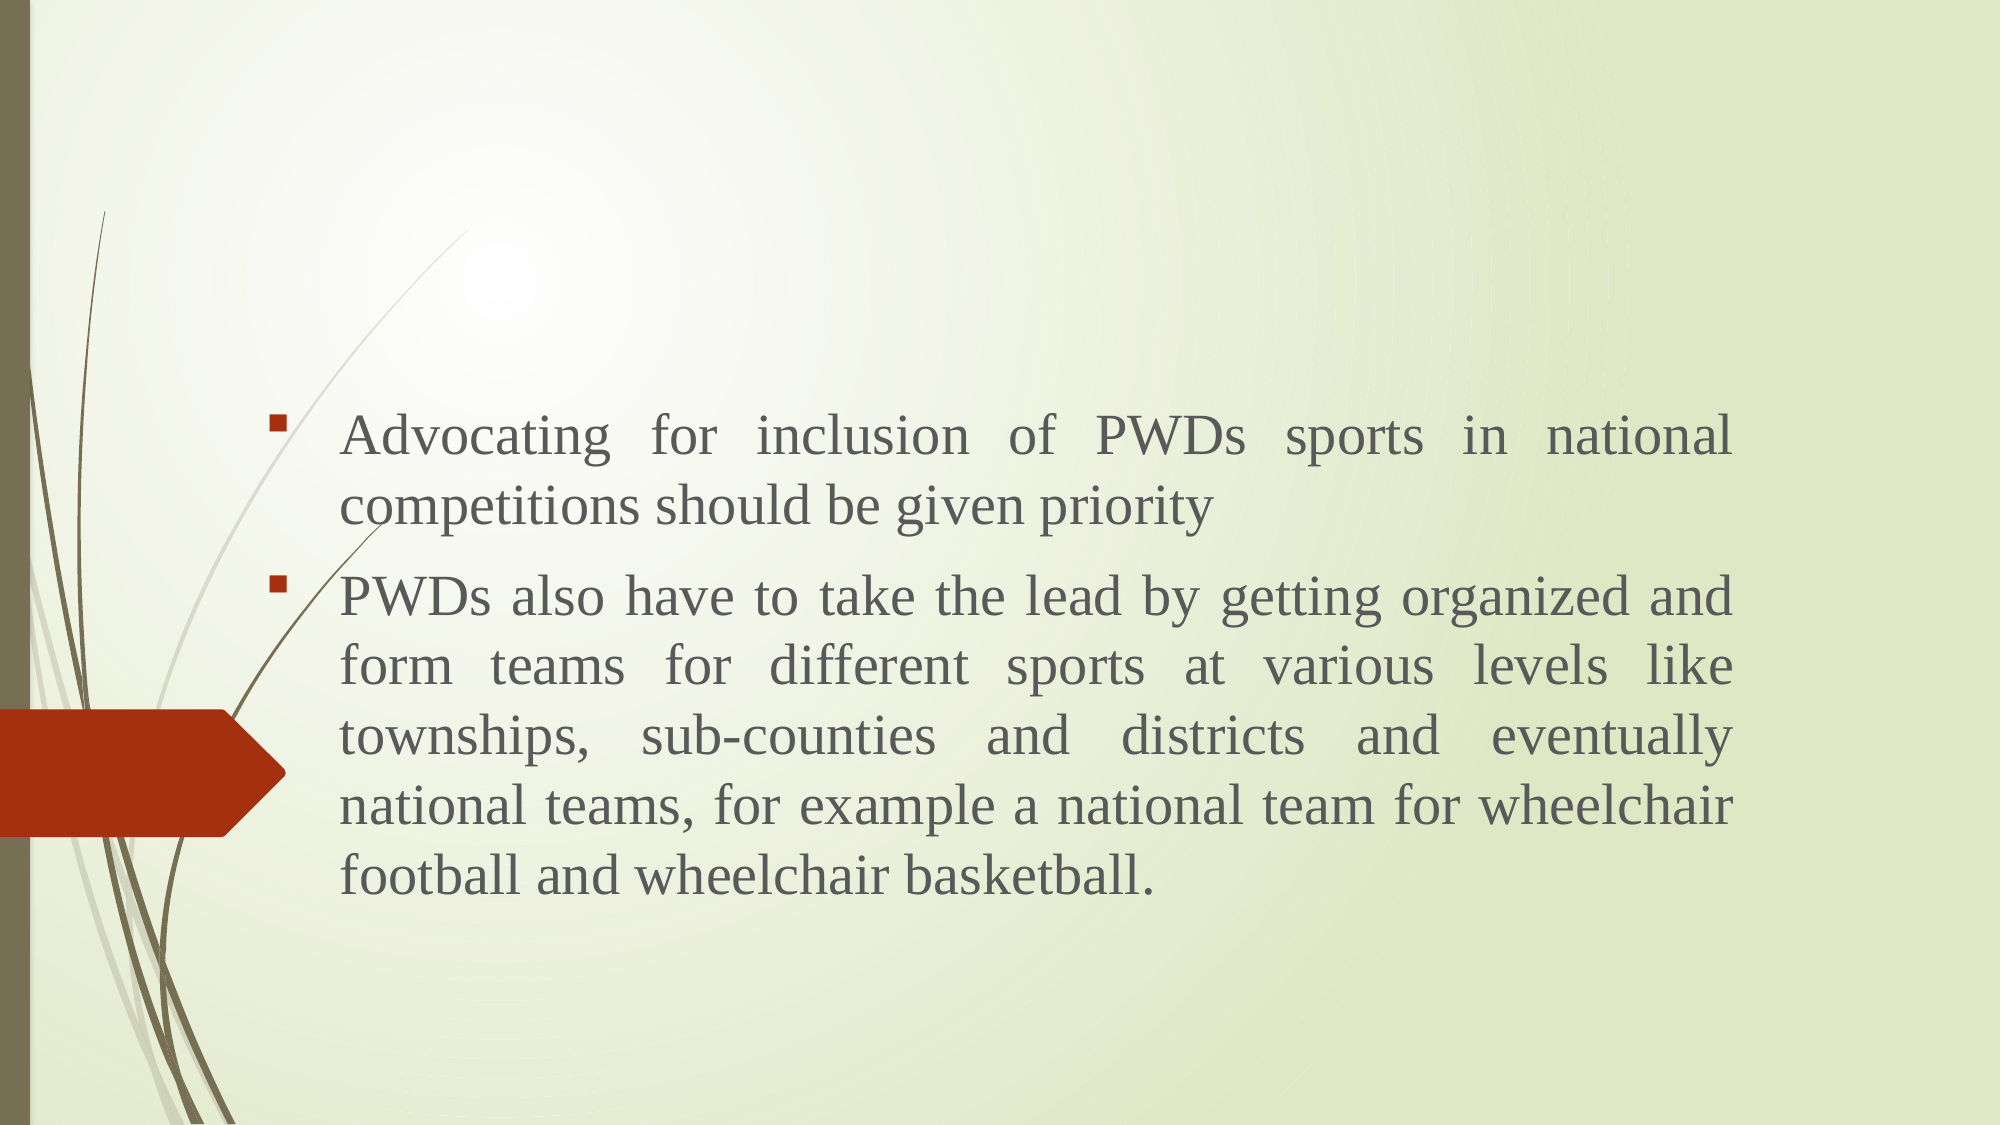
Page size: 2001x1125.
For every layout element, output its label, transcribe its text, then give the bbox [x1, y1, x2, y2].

subtitle Advocating for inclusion of PWDs sports in national competitions should be given priority PWDs also have to take the lead by getting organized and form teams for different sports at various levels like townships, sub-counties and districts and eventually national teams, for example a national team for wheelchair football and wheelchair basketball. [249, 388, 1750, 1099]
